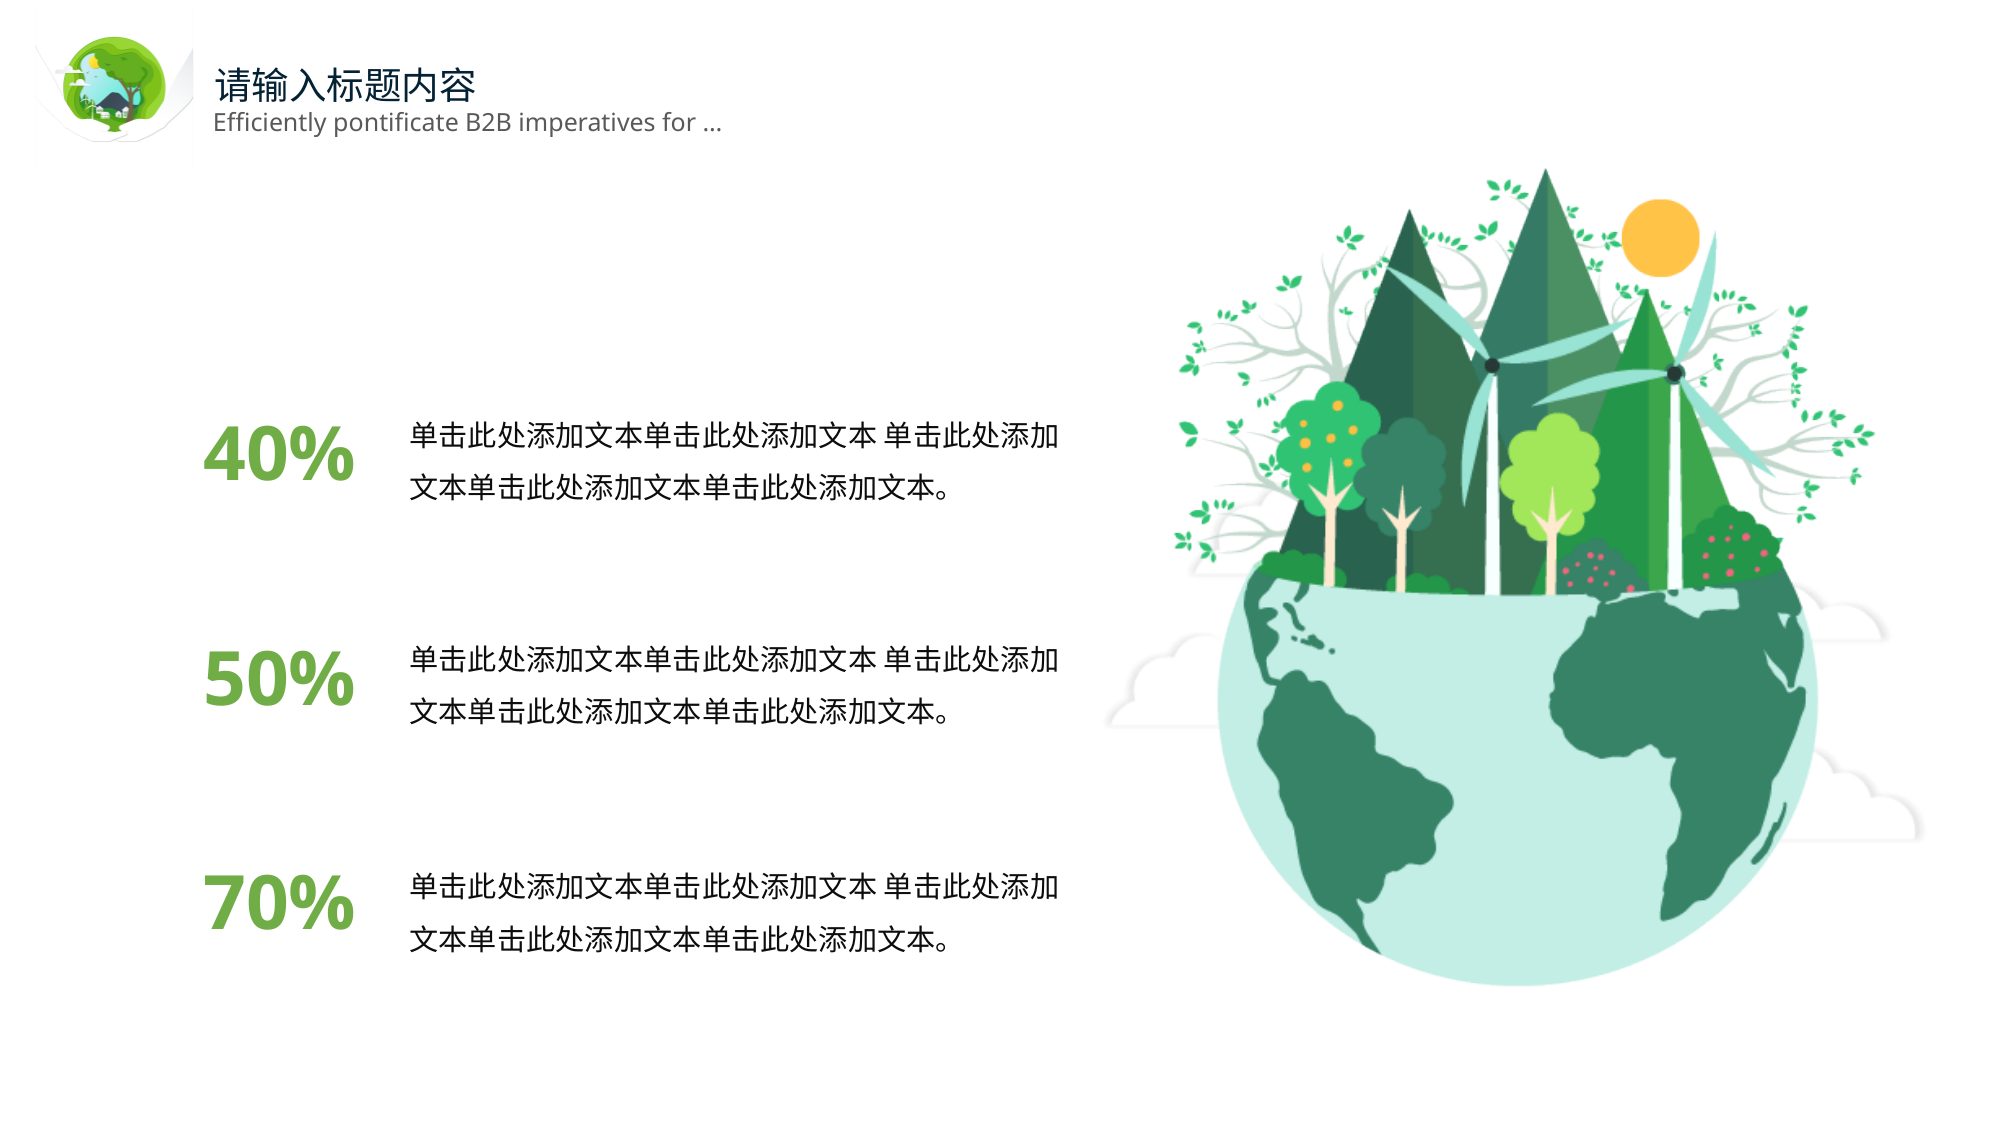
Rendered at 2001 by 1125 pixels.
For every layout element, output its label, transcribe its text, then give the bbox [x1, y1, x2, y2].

text_box 70% [192, 854, 368, 945]
text_box 单击此处添加文本单击此处添加文本 单击此处添加文本单击此处添加文本单击此处添加文本。 [396, 393, 1096, 512]
text_box 单击此处添加文本单击此处添加文本 单击此处添加文本单击此处添加文本单击此处添加文本。 [396, 617, 1096, 735]
picture [1096, 162, 1946, 1008]
text_box 40% [192, 405, 368, 496]
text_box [32, 9, 1011, 167]
text_box 50% [192, 629, 368, 720]
text_box 单击此处添加文本单击此处添加文本 单击此处添加文本单击此处添加文本单击此处添加文本。 [396, 844, 1096, 963]
